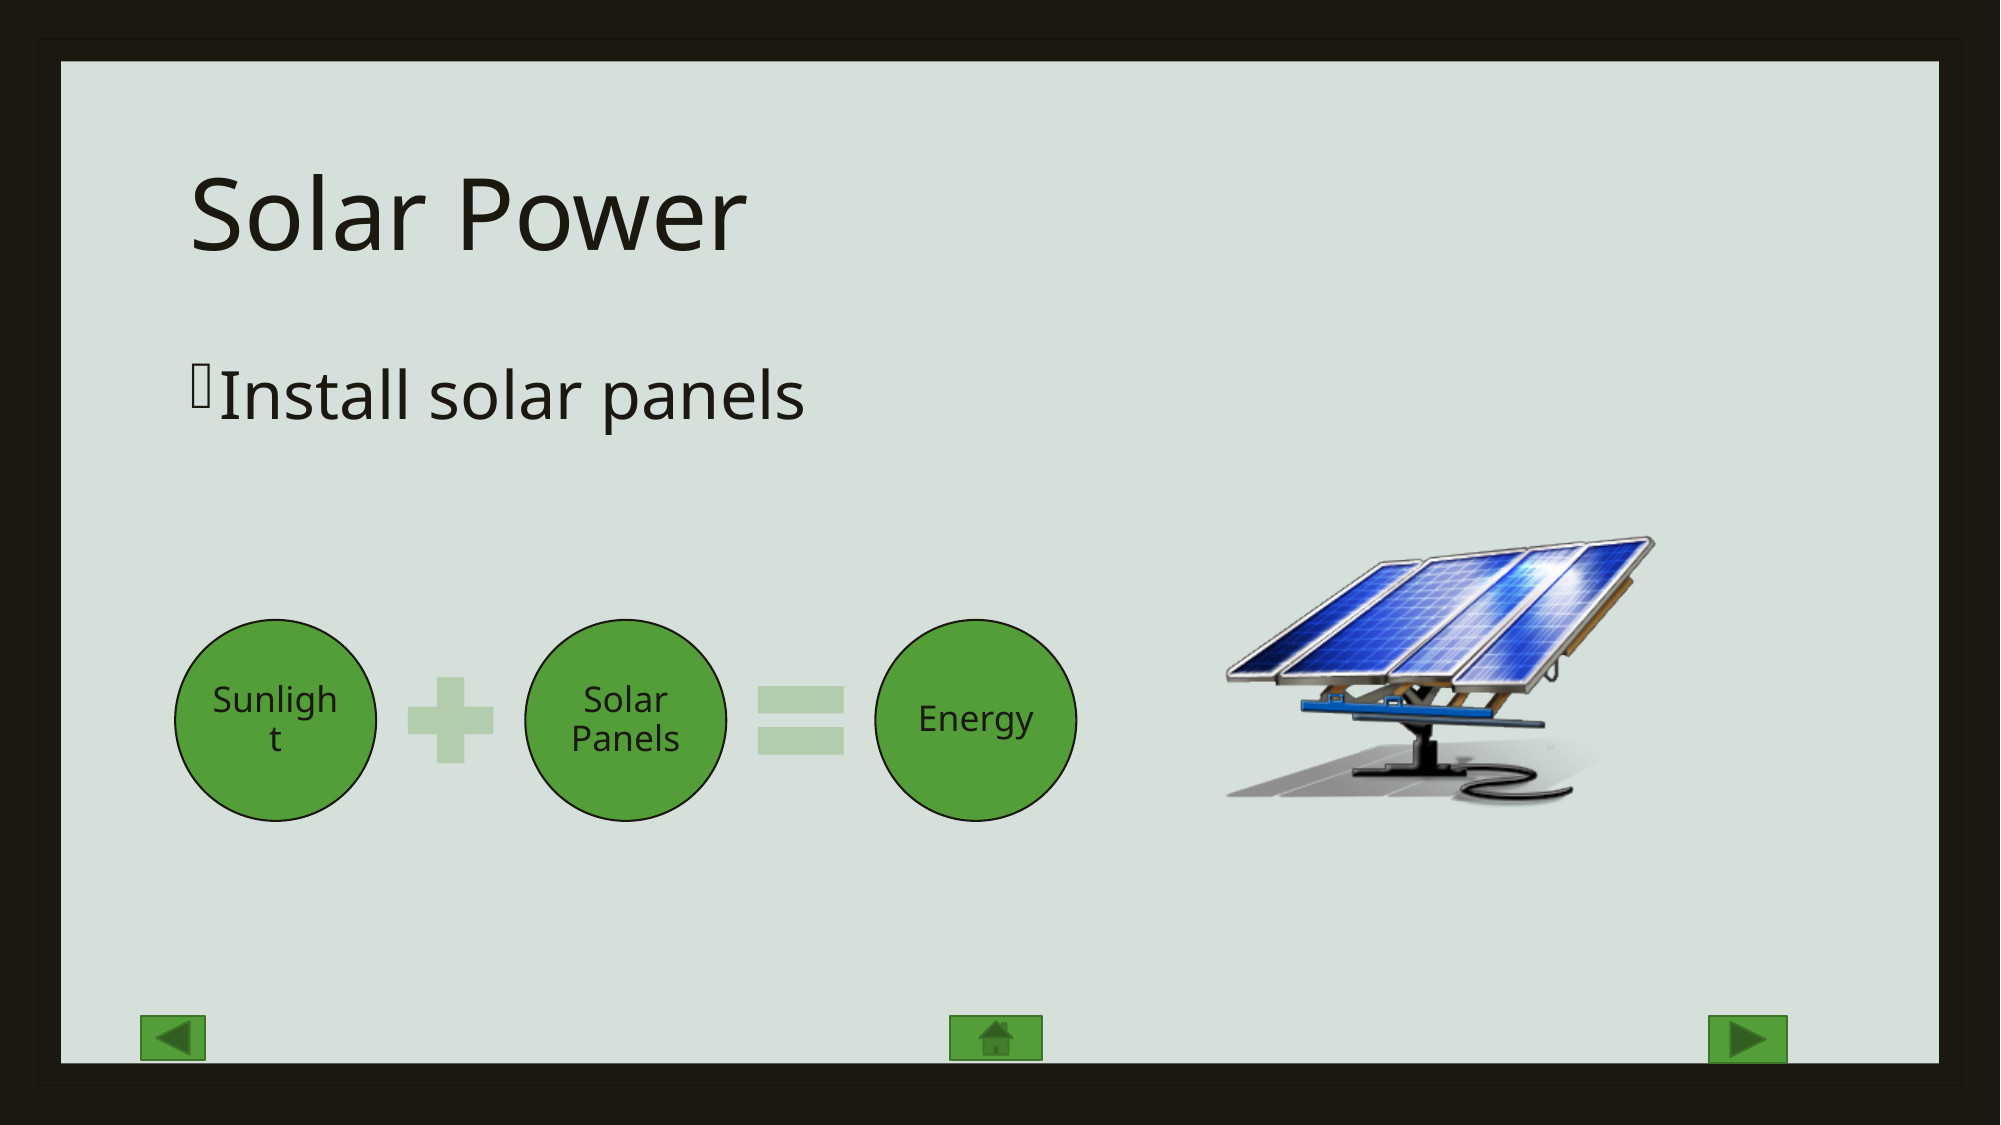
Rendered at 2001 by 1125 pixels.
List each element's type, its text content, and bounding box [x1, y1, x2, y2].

text_box [949, 1015, 1043, 1061]
list Install solar panels [174, 345, 955, 457]
text_box [1708, 1015, 1788, 1064]
text_box [140, 1015, 206, 1061]
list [1209, 427, 1660, 878]
title Solar Power [174, 105, 1825, 331]
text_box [174, 460, 1077, 981]
